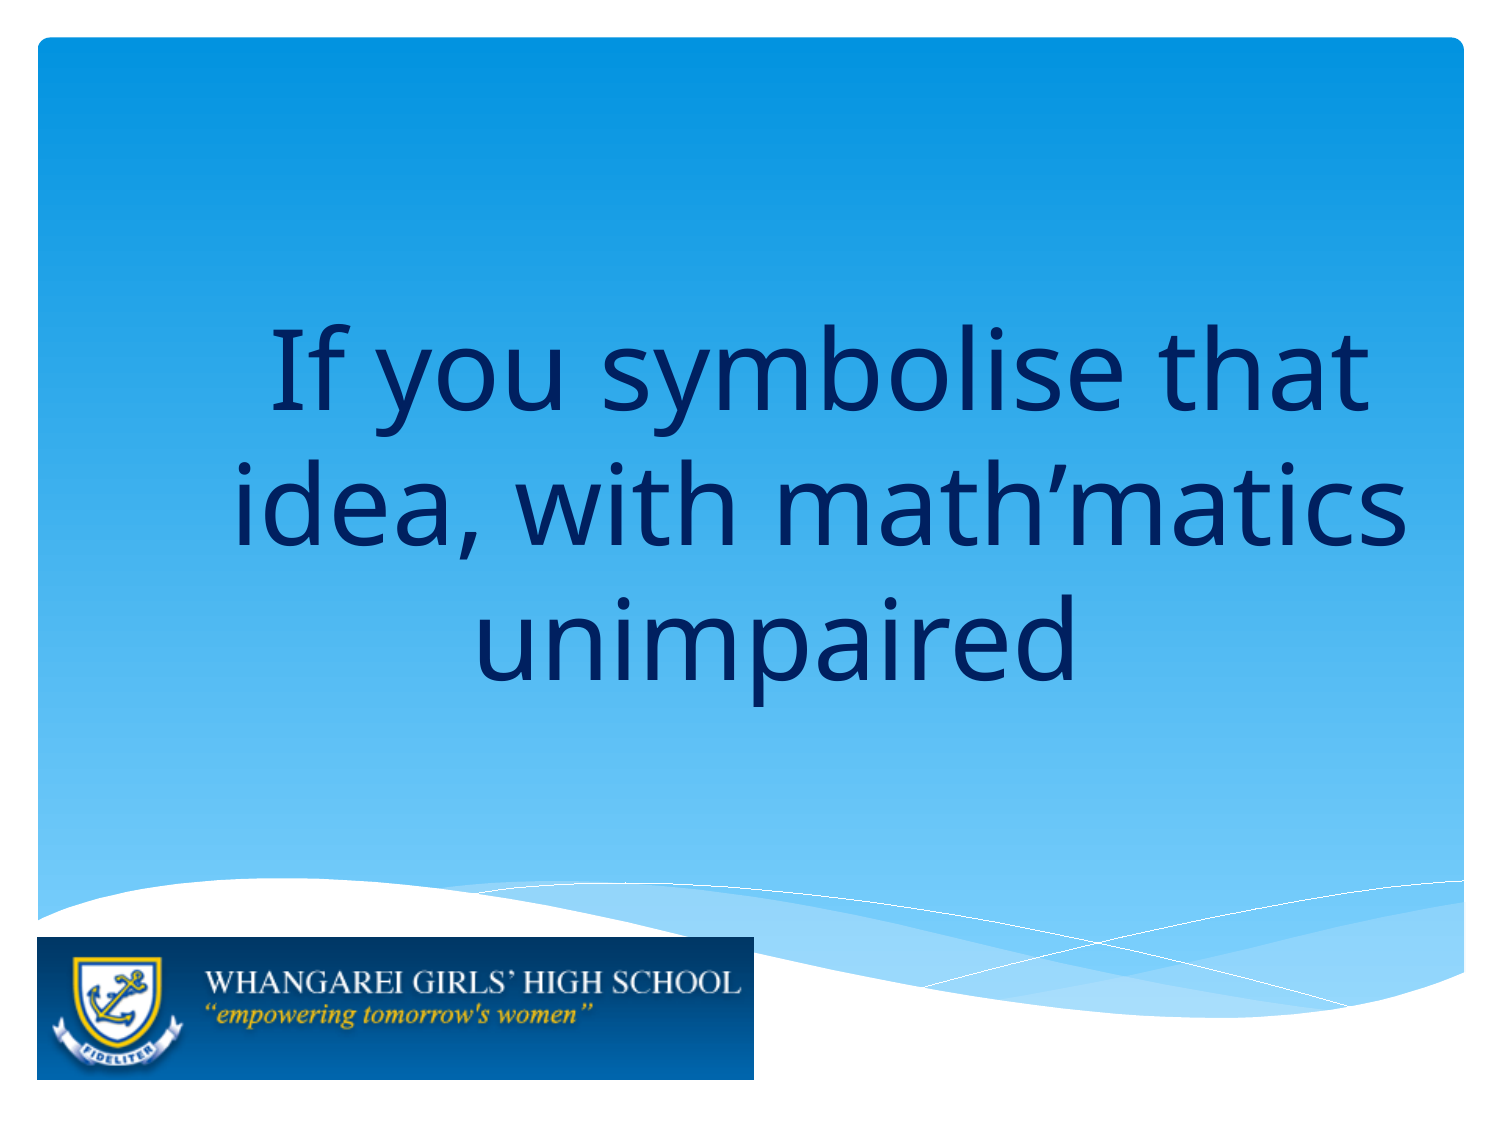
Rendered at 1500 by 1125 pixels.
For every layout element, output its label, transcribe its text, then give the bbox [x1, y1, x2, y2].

picture [37, 937, 754, 1080]
text_box If you symbolise that idea, with math’matics unimpaired [194, 290, 1447, 728]
